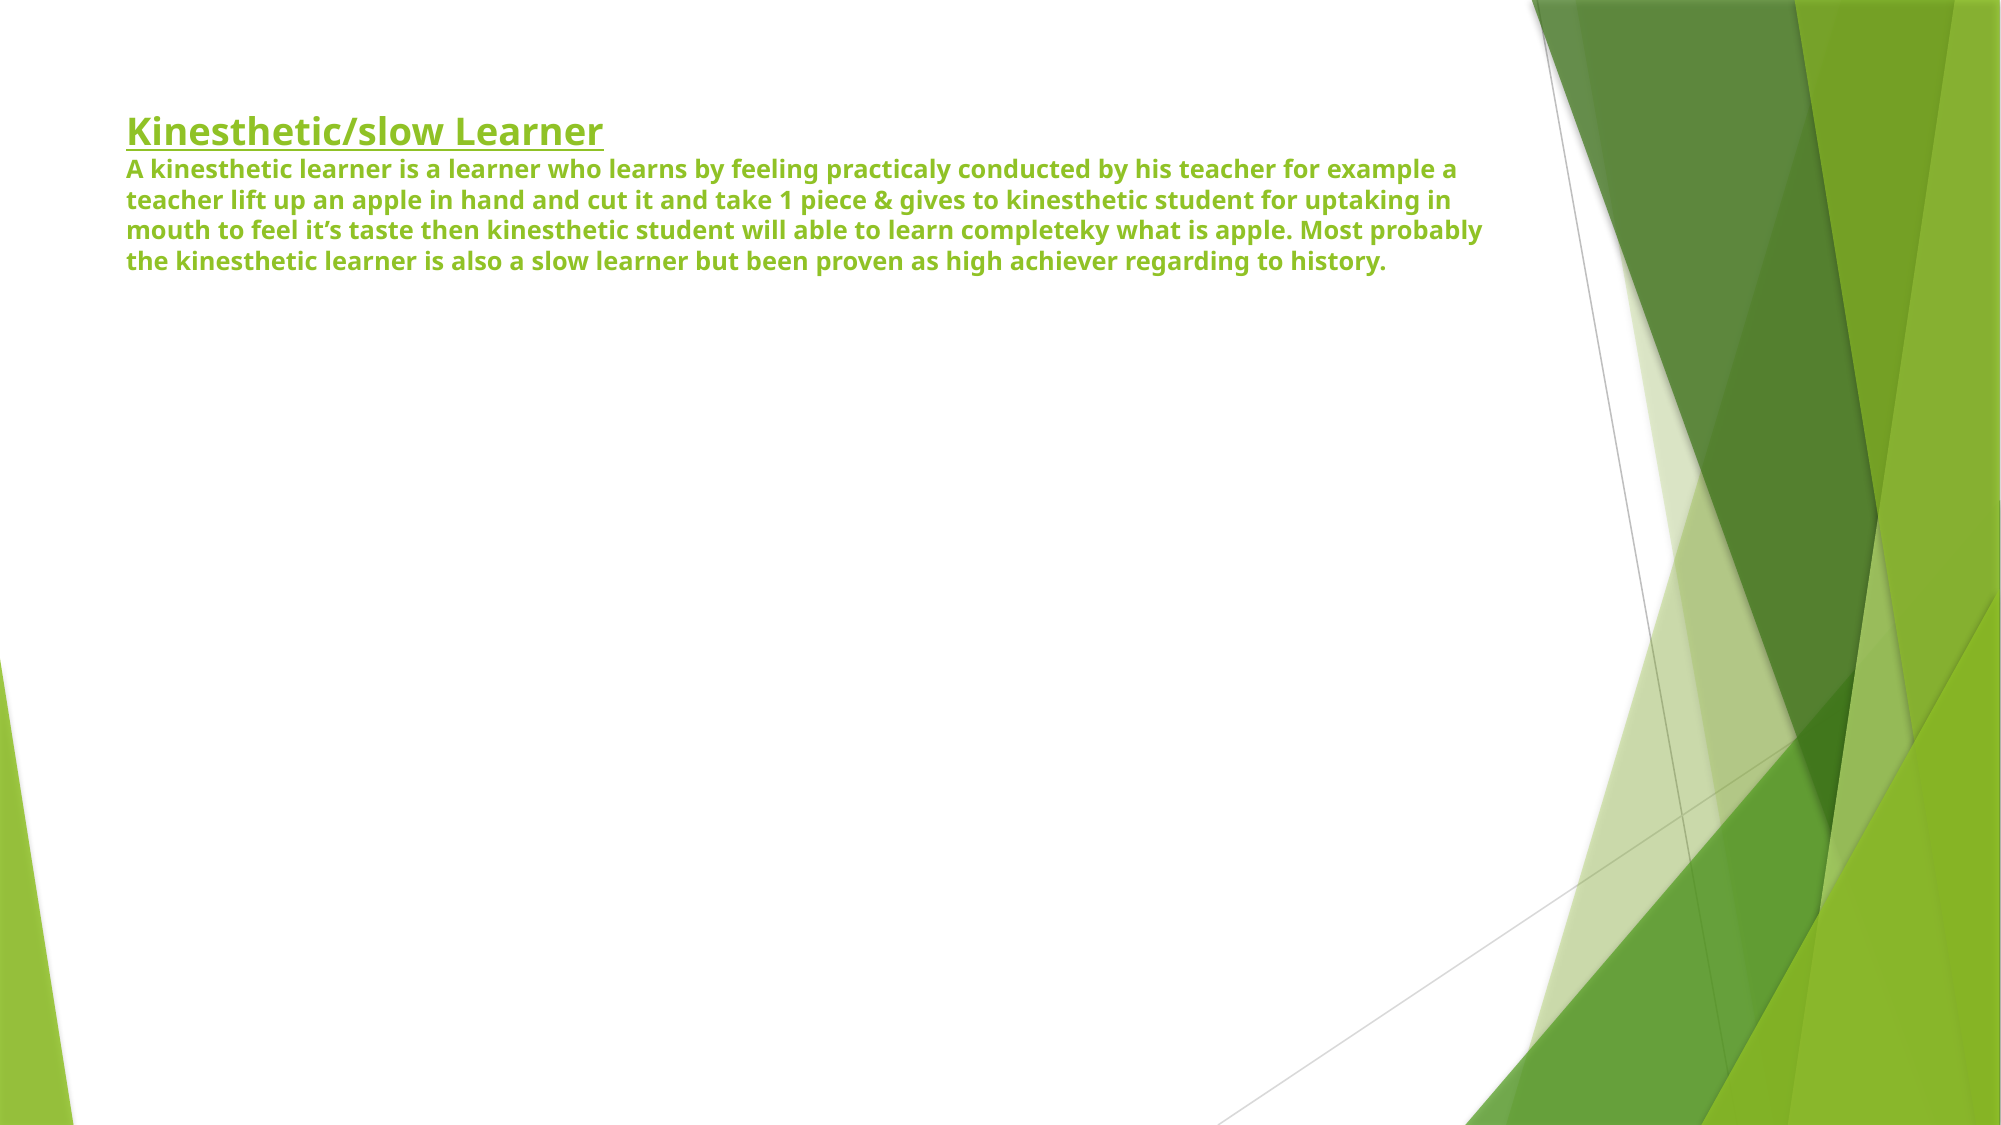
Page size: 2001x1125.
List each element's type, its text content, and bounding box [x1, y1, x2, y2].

title Kinesthetic/slow Learner A kinesthetic learner is a learner who learns by feeling practicaly conducted by his teacher for example a teacher lift up an apple in hand and cut it and take 1 piece & gives to kinesthetic student for uptaking in mouth to feel it’s taste then kinesthetic student will able to learn completeky what is apple. Most probably the kinesthetic learner is also a slow learner but been proven as high achiever regarding to history. [111, 99, 1522, 317]
